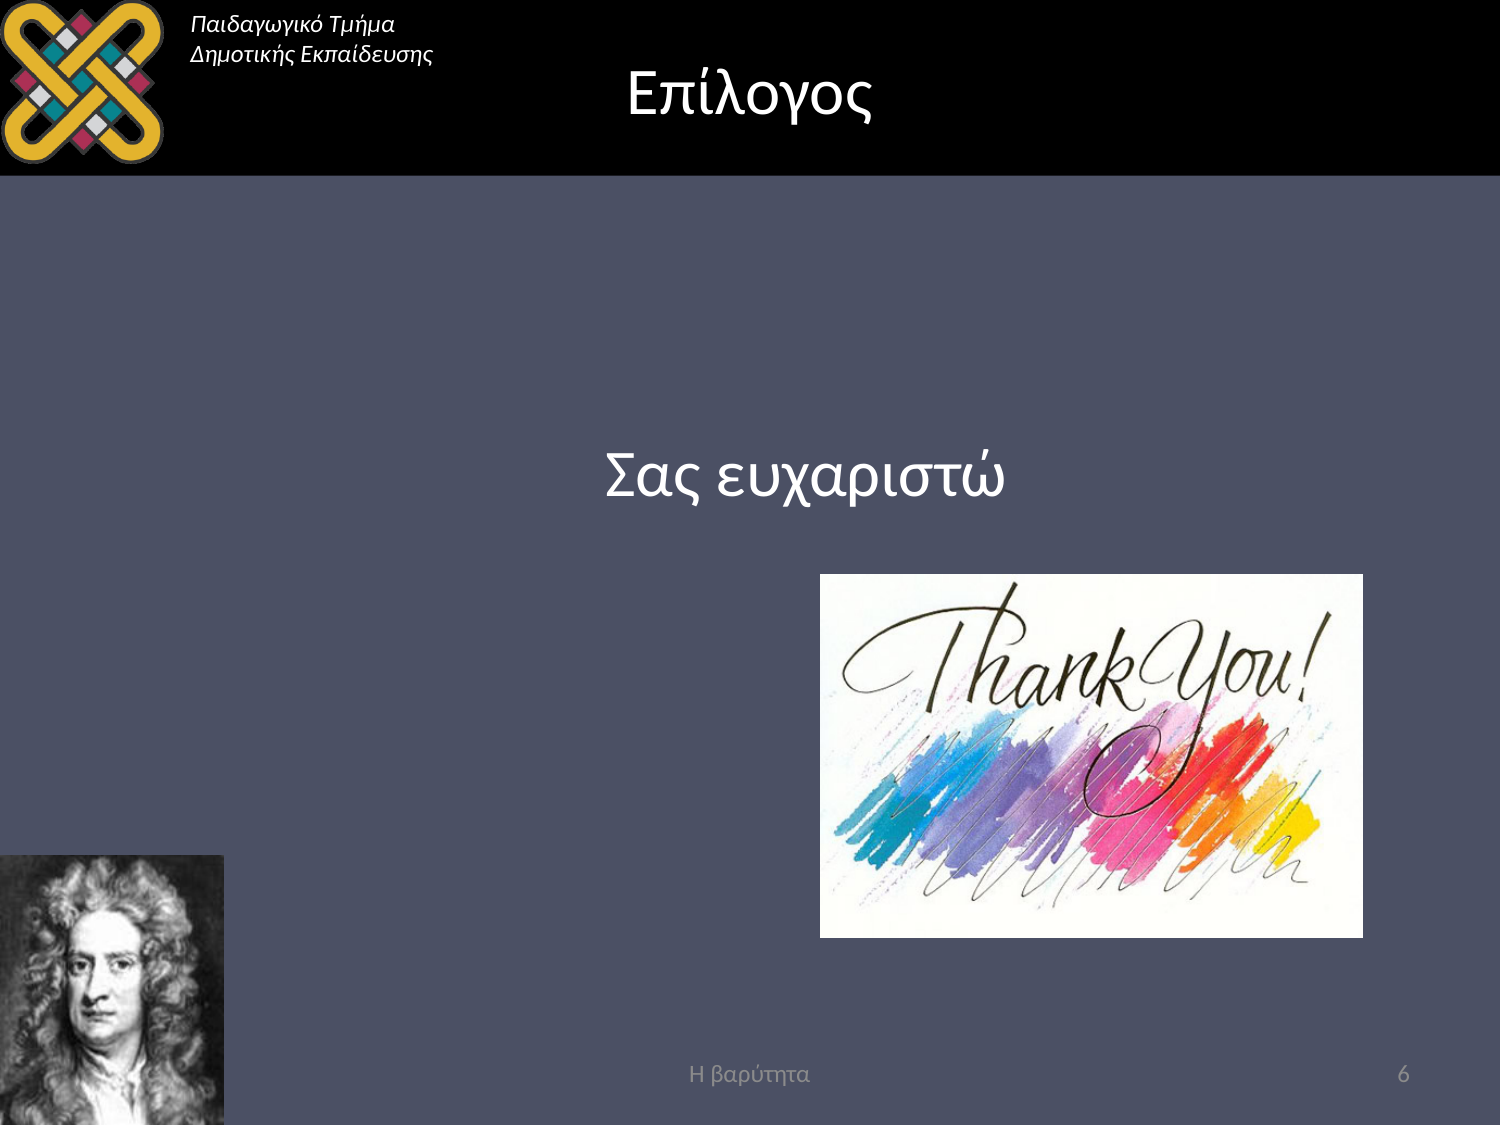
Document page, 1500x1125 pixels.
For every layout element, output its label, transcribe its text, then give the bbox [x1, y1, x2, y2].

picture [0, 855, 224, 1125]
title Επίλογος [0, 0, 1500, 176]
slide_number 6 [1074, 1042, 1425, 1103]
picture [820, 573, 1363, 938]
subtitle Σας ευχαριστώ [281, 421, 1332, 710]
text_box Παιδαγωγικό Τμήμα Δημοτικής Εκπαίδευσης [175, 0, 481, 75]
picture [0, 0, 165, 165]
footer Η βαρύτητα [512, 1042, 988, 1103]
